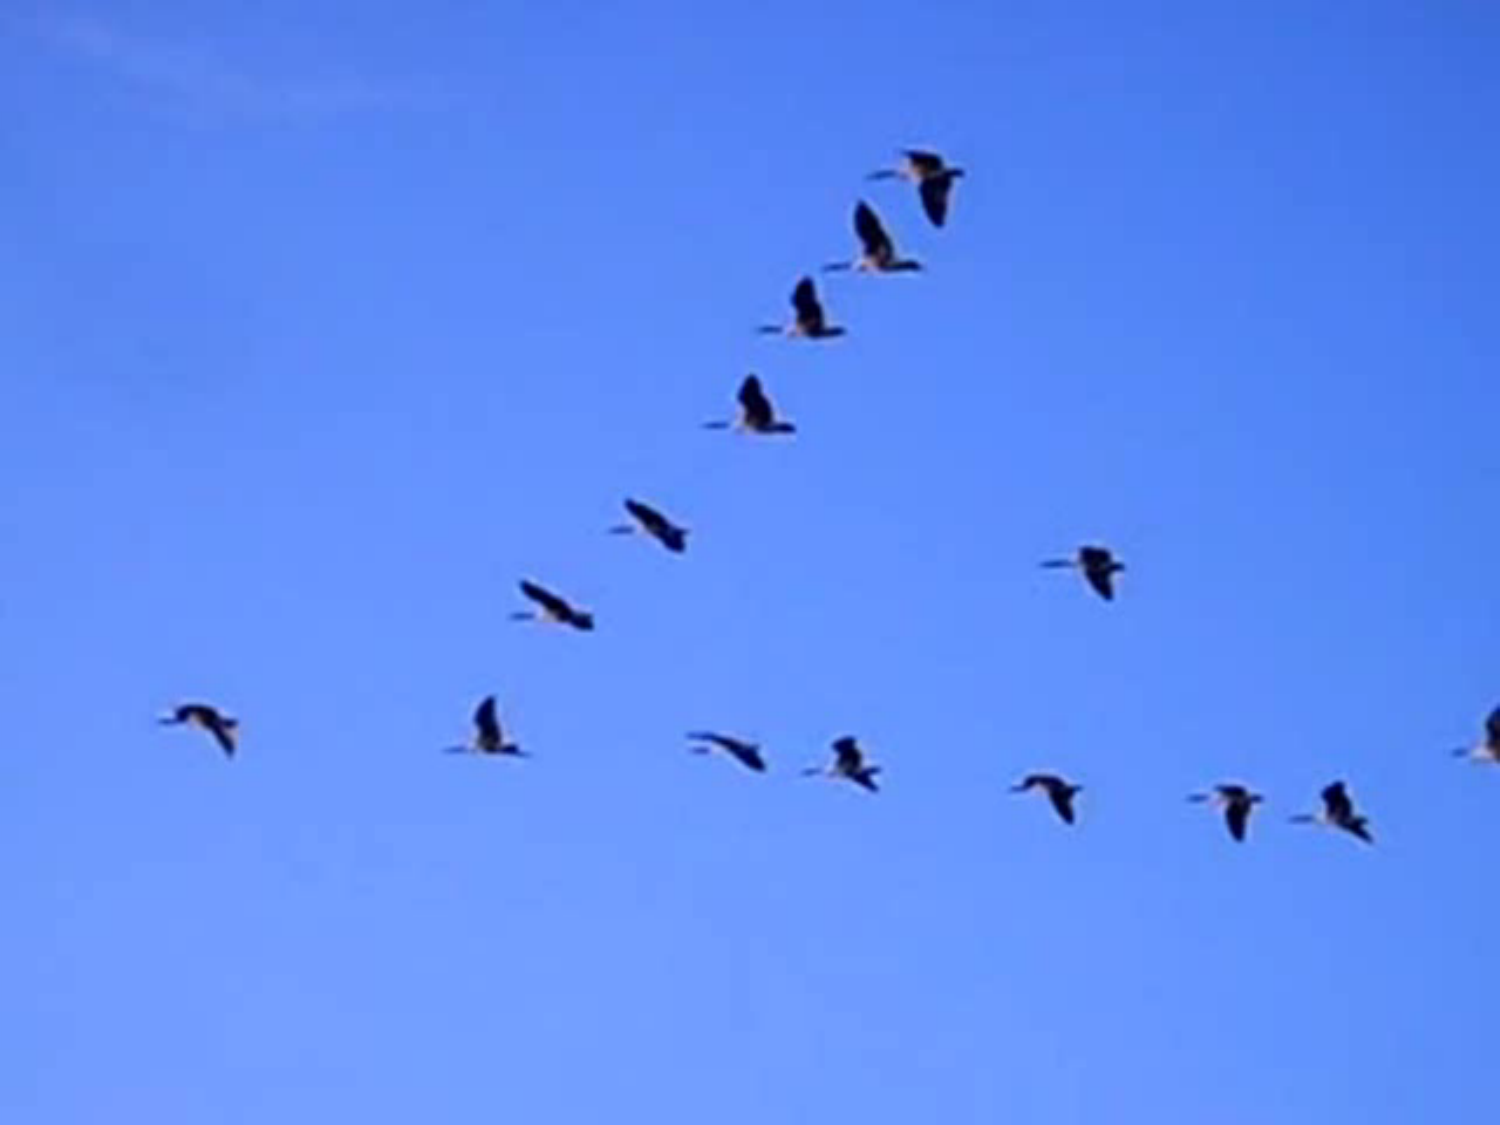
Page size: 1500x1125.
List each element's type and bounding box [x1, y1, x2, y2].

text_box [0, 0, 1500, 1125]
